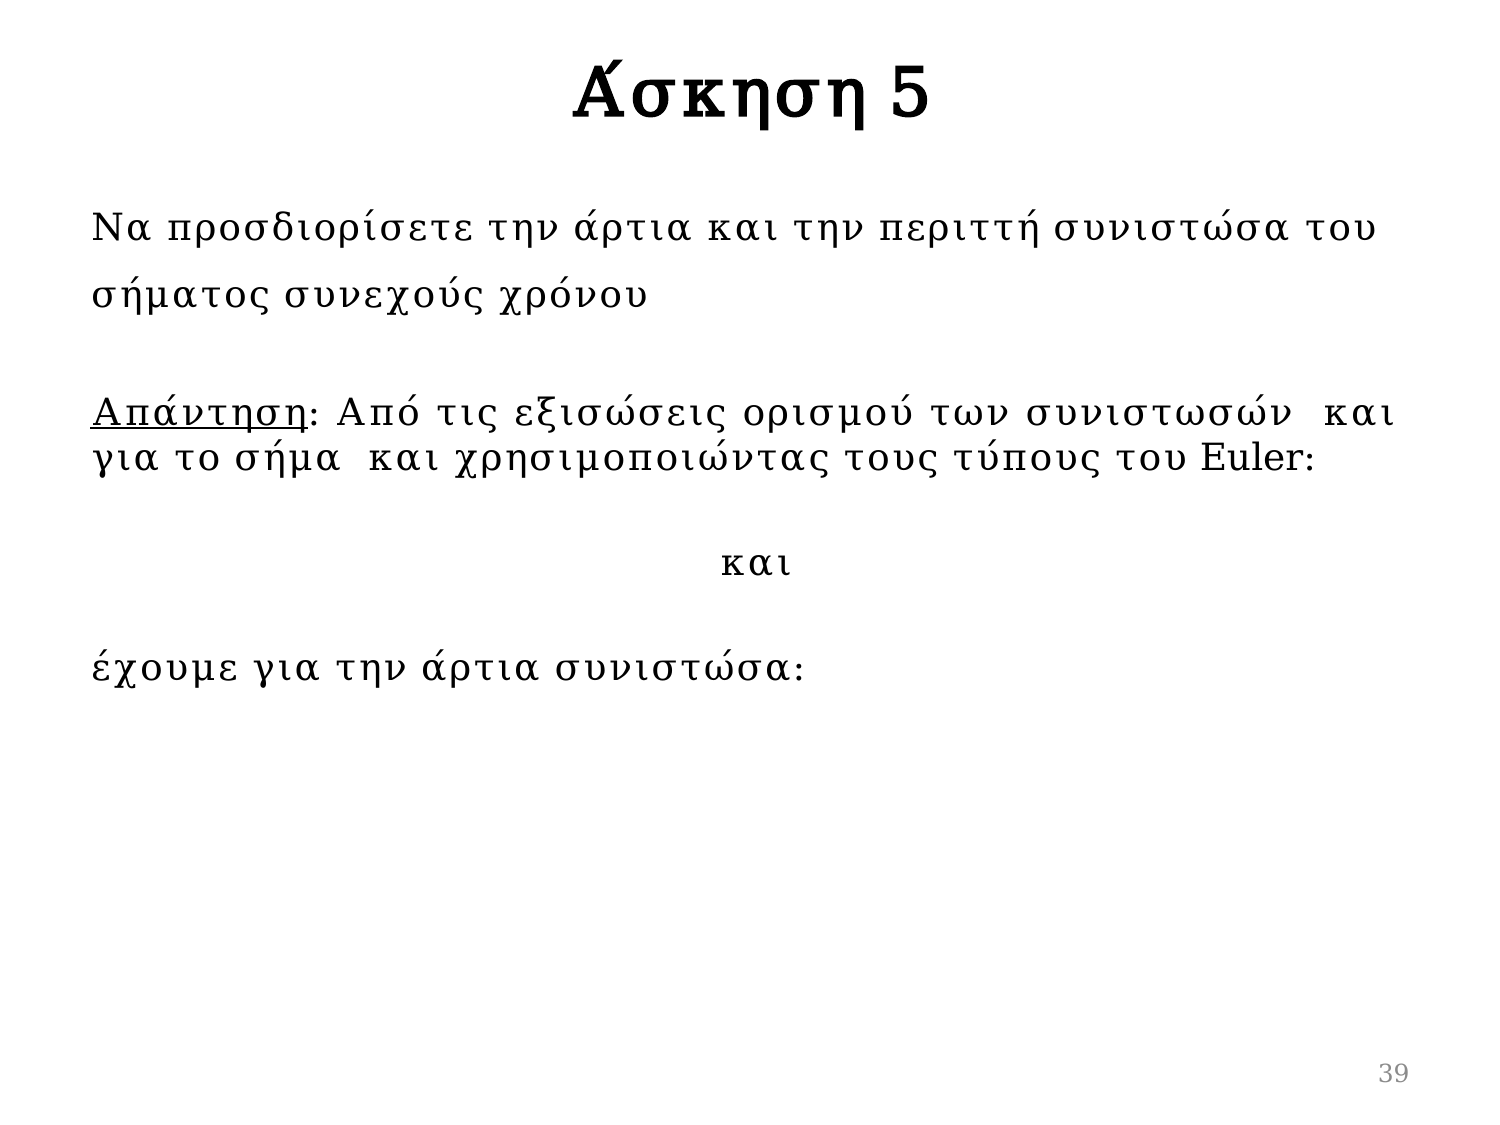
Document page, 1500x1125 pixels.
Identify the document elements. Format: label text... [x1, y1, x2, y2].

title Άσκηση 5 [75, 19, 1425, 159]
slide_number 39 [1222, 1042, 1425, 1103]
